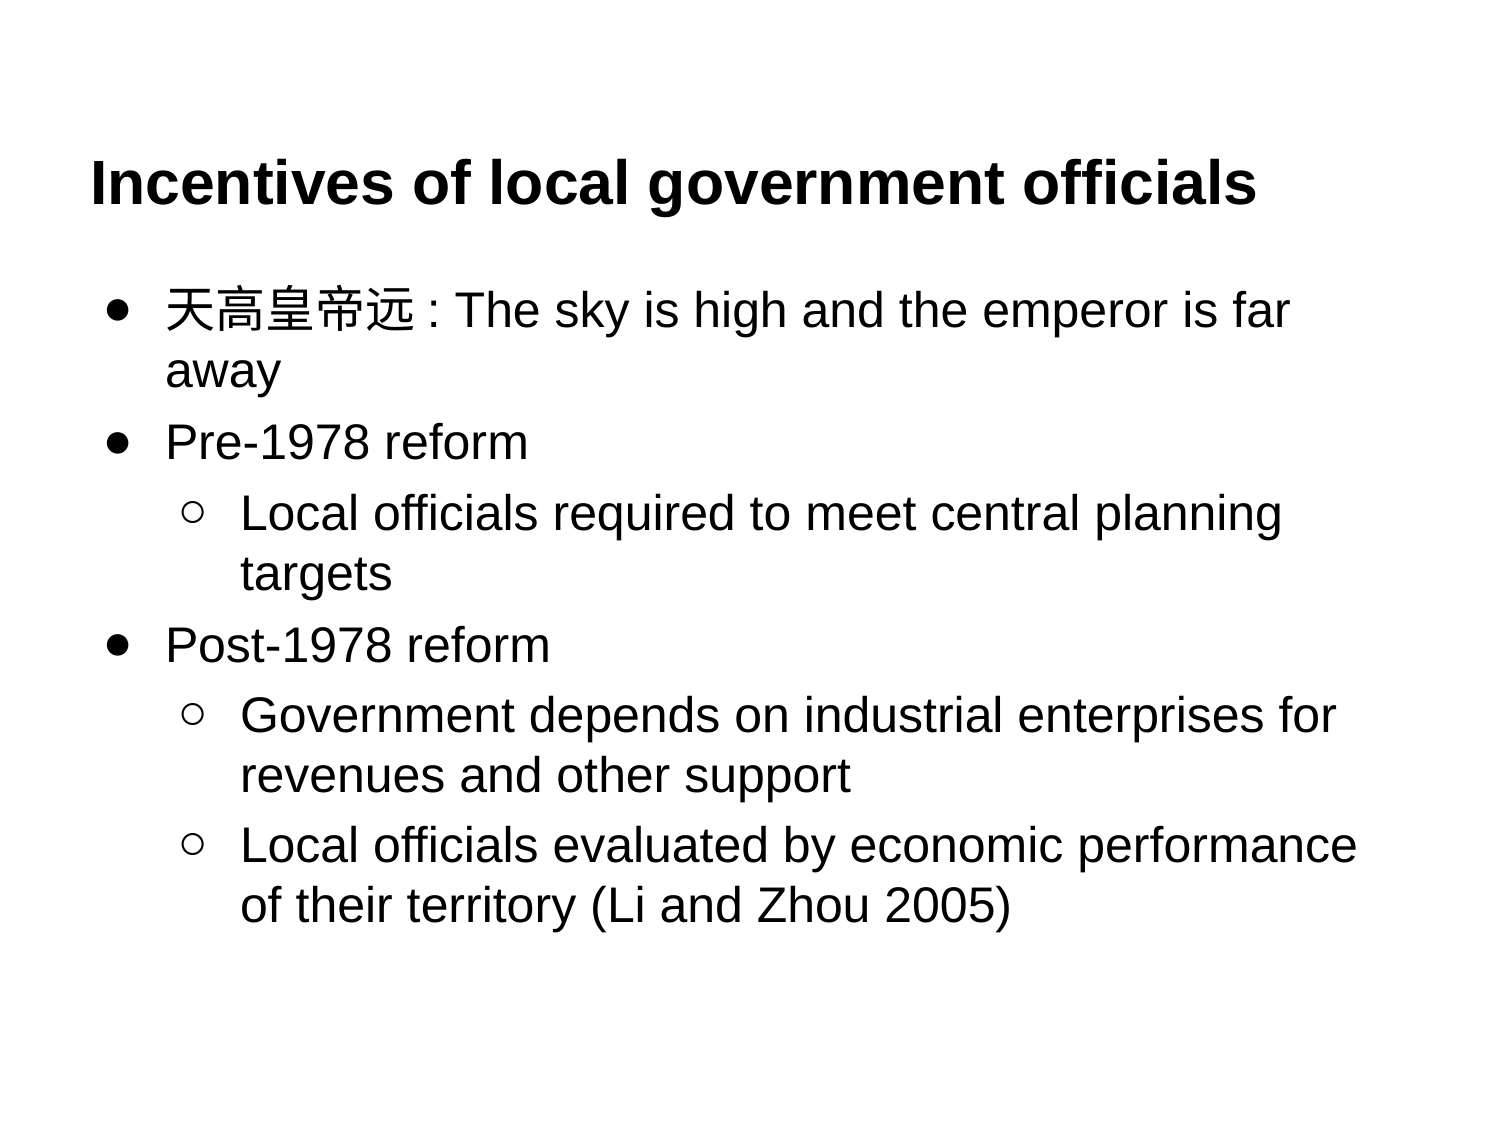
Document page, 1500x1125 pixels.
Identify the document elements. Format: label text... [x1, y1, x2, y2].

title Incentives of local government officials [75, 45, 1425, 233]
list 天高皇帝远: The sky is high and the emperor is far away Pre-1978 reform Local officials required to meet central planning targets Post-1978 reform Government depends on industrial enterprises for revenues and other support Local officials evaluated by economic performance of their territory (Li and Zhou 2005) [75, 262, 1425, 1078]
